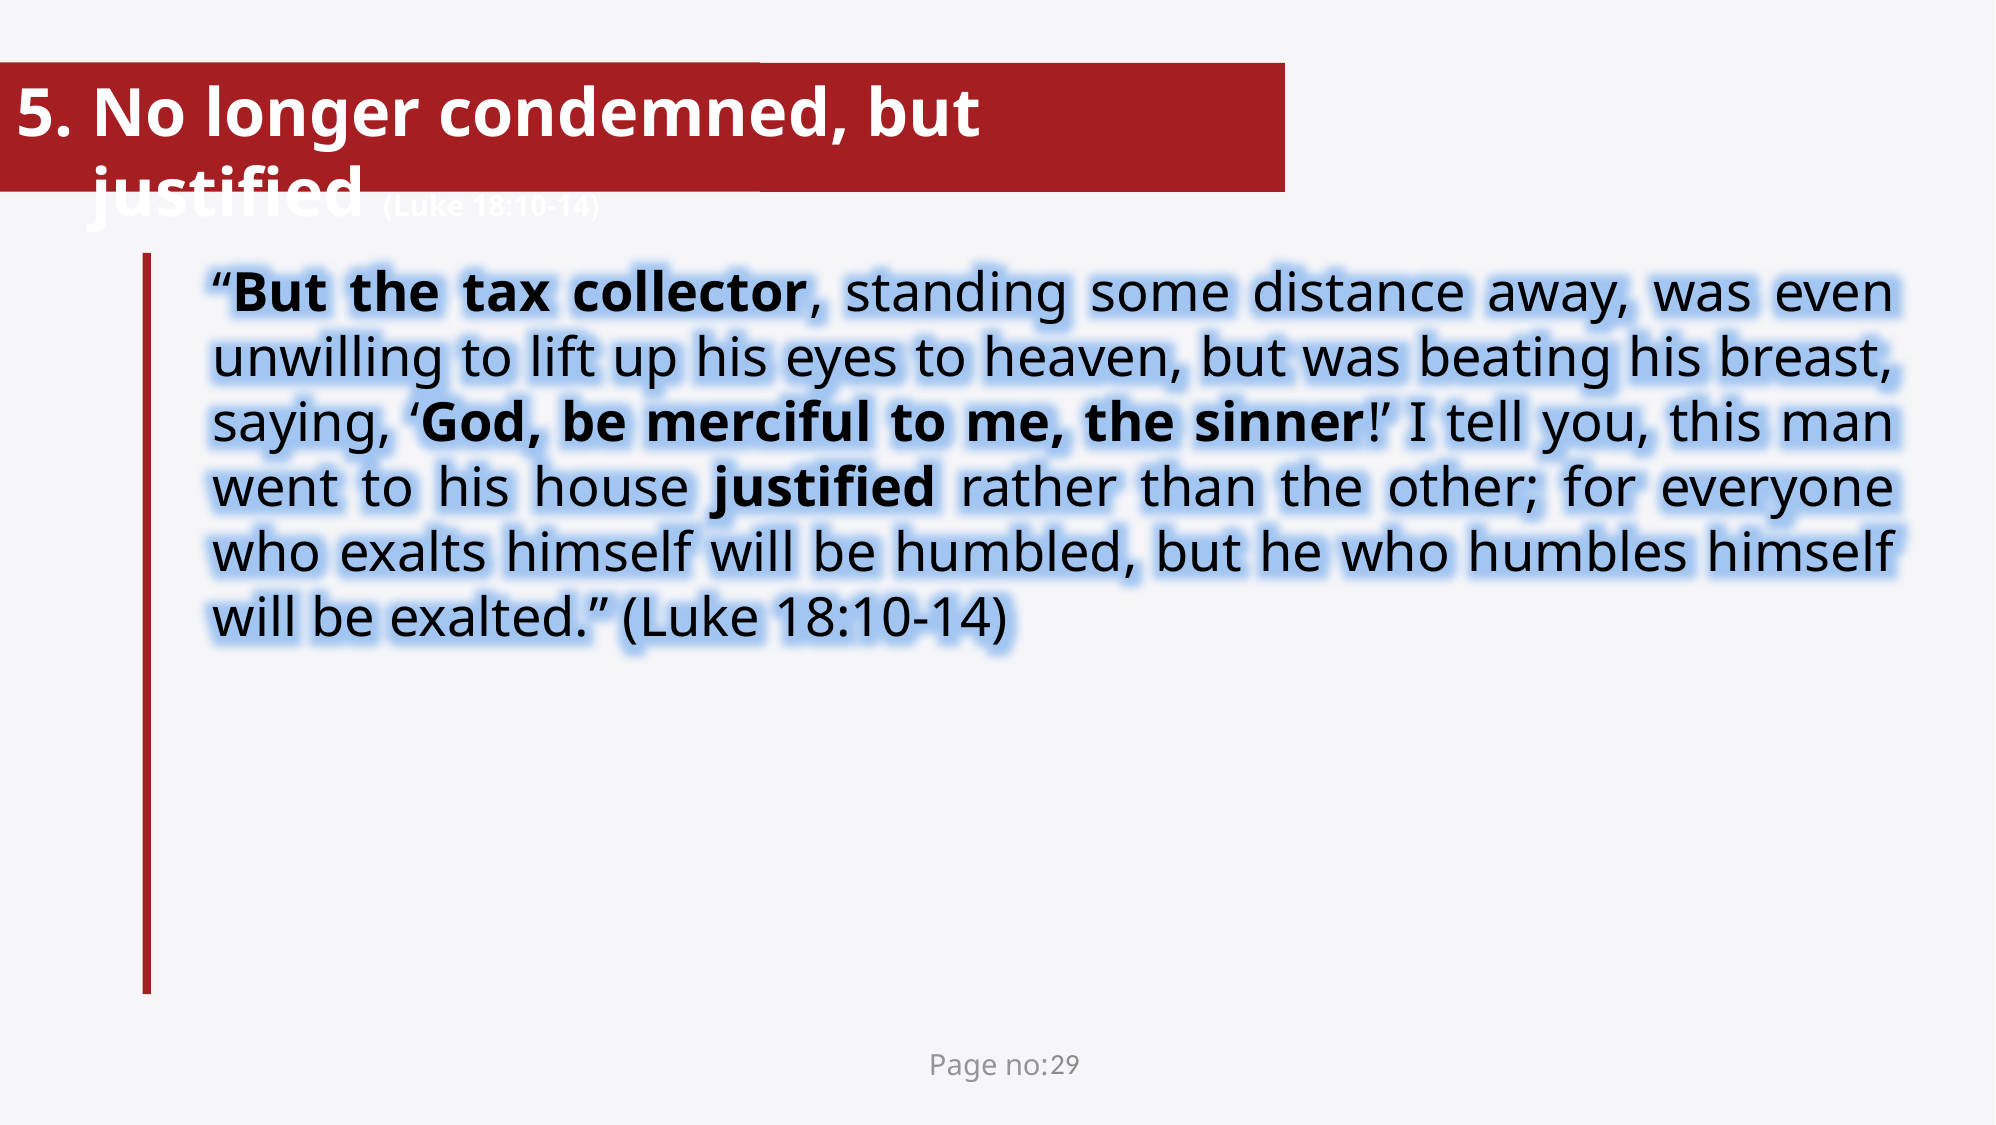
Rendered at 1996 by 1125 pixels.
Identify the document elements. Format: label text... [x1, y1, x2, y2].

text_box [1, 62, 1286, 194]
text_box “But the tax collector, standing some distance away, was even unwilling to lift up his eyes to heaven, but was beating his breast, saying, ‘God, be merciful to me, the sinner!’ I tell you, this man went to his house justified rather than the other; for everyone who exalts himself will be humbled, but he who humbles himself will be exalted.” (Luke 18:10-14) [198, 249, 1911, 655]
